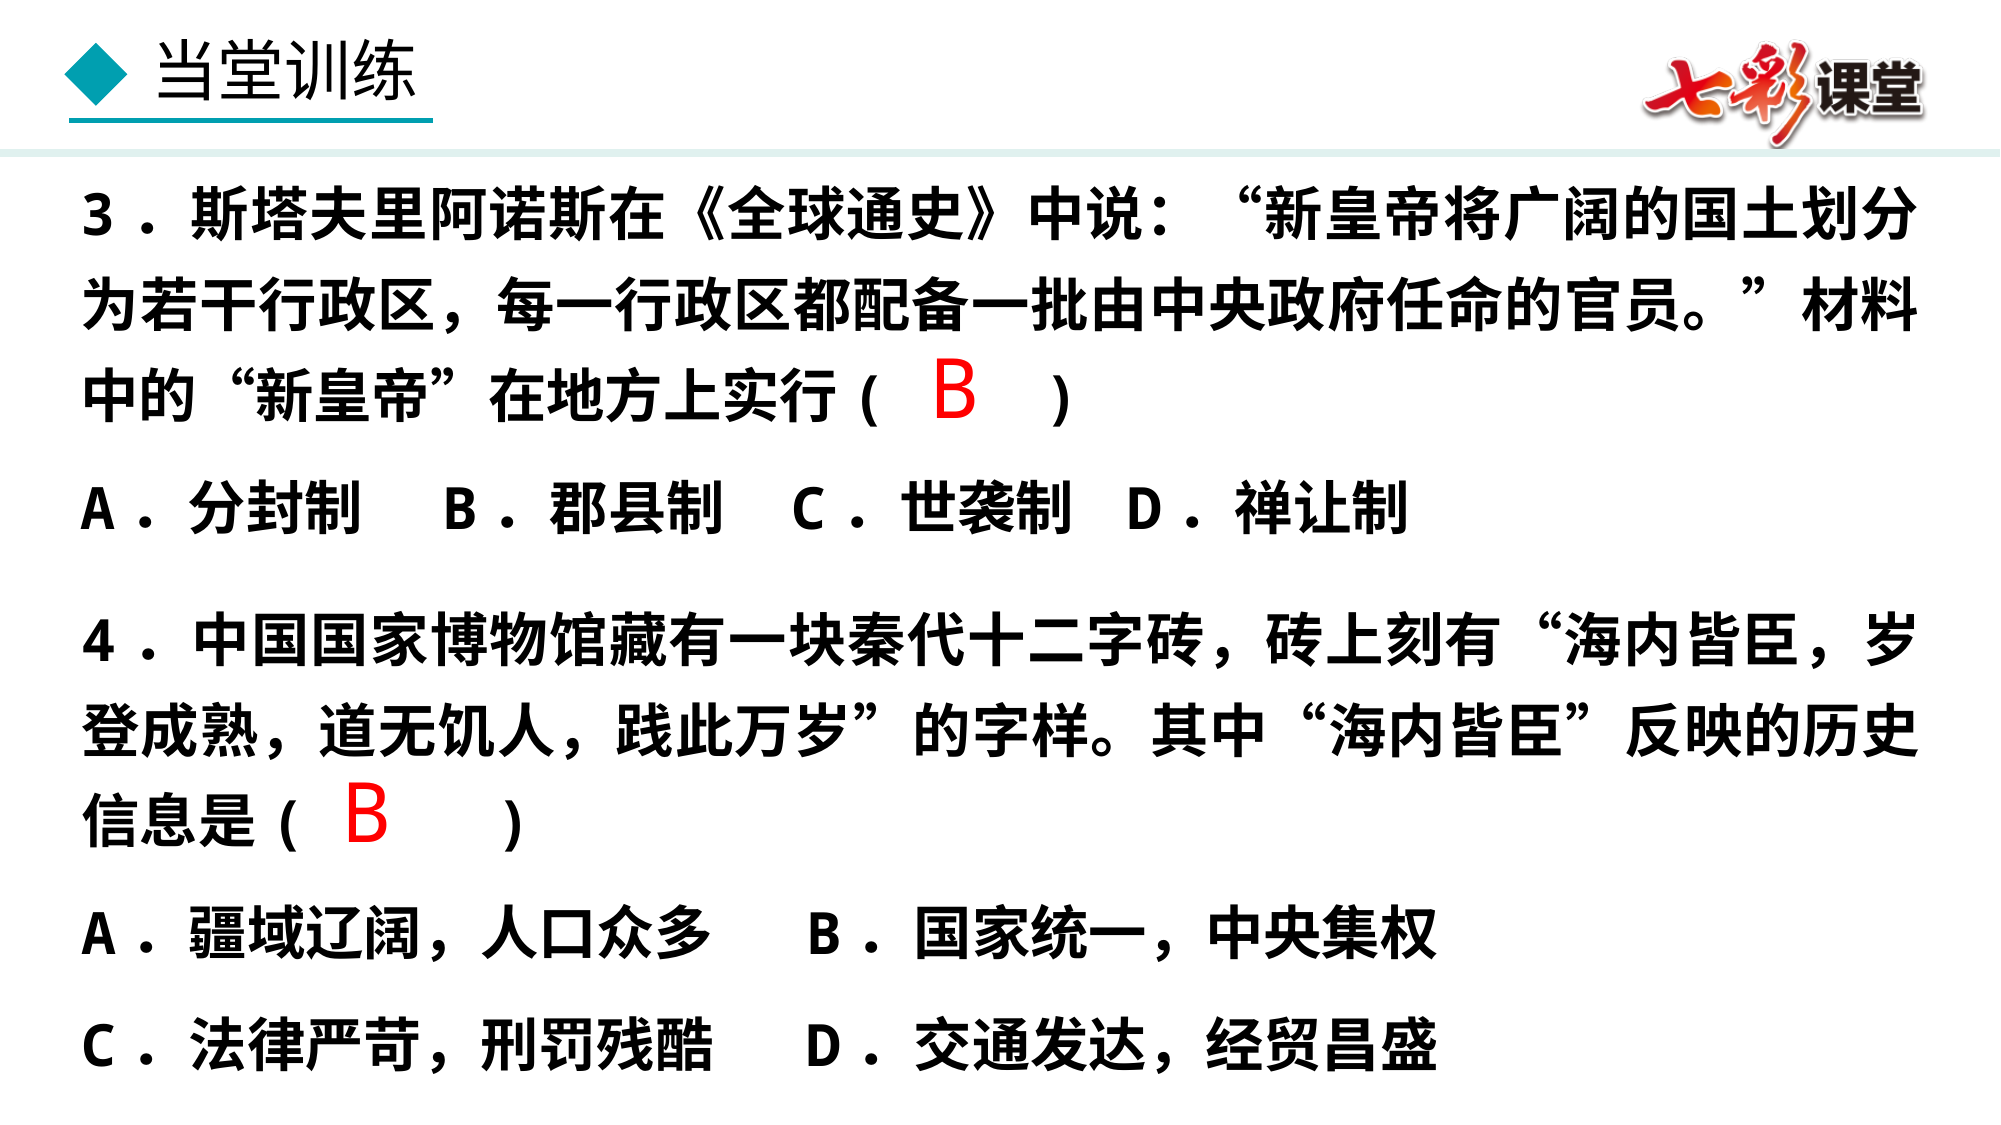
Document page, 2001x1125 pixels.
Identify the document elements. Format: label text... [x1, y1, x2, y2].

text_box 3．斯塔夫里阿诺斯在《全球通史》中说：“新皇帝将广阔的国土划分为若干行政区，每一行政区都配备一批由中央政府任命的官员。”材料中的“新皇帝”在地方上实行( ) A．分封制 B．郡县制 C．世袭制 D．禅让制 [65, 149, 1935, 551]
text_box 4．中国国家博物馆藏有一块秦代十二字砖，砖上刻有“海内皆臣，岁登成熟，道无饥人，践此万岁”的字样。其中“海内皆臣”反映的历史信息是( ) A．疆域辽阔，人口众多 B．国家统一，中央集权 C．法律严苛，刑罚残酷 D．交通发达，经贸昌盛 [66, 574, 1936, 1024]
picture [1638, 35, 1932, 149]
text_box B [326, 751, 418, 867]
text_box B [914, 328, 1006, 443]
